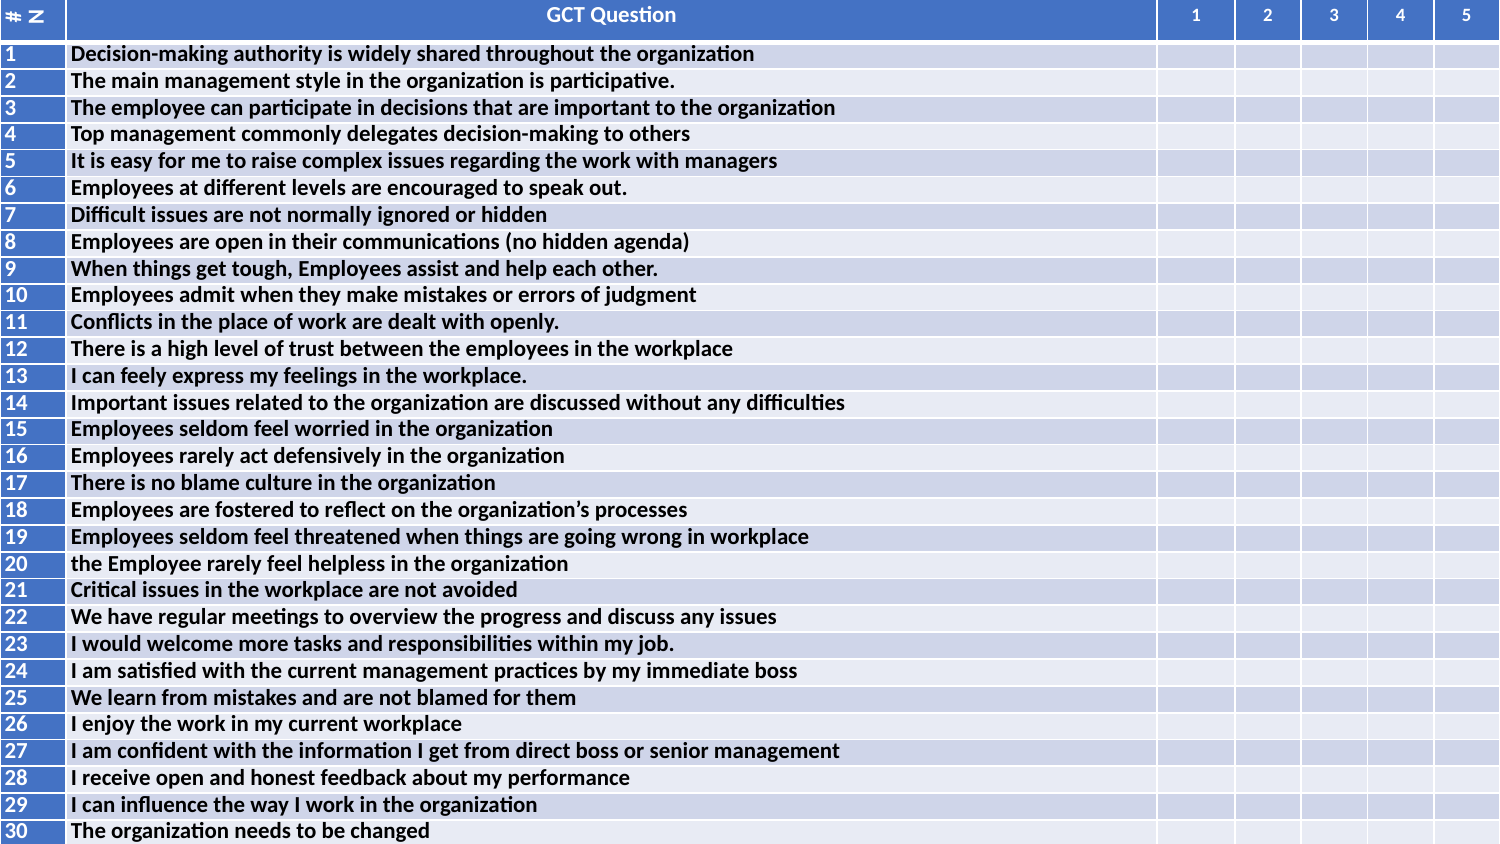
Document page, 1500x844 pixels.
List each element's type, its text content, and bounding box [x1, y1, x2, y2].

table_cell Important issues related to the organization are discussed without any difficulties [67, 392, 1156, 417]
table_cell [1302, 794, 1367, 819]
table_cell [1236, 150, 1300, 176]
table_cell [1435, 150, 1499, 176]
table_cell [1302, 633, 1367, 658]
table_cell [1368, 338, 1433, 363]
table_cell [1236, 526, 1300, 551]
table_cell [1236, 392, 1300, 417]
table_cell [1368, 767, 1433, 792]
table_cell [1435, 687, 1499, 712]
table_cell Employees are open in their communications (no hidden agenda) [67, 231, 1156, 256]
table_cell [1368, 285, 1433, 310]
table_header N# [1, 0, 65, 40]
table_cell [1435, 124, 1499, 149]
table_cell [1435, 338, 1499, 363]
table_cell The employee can participate in decisions that are important to the organization [67, 97, 1156, 122]
table_cell [1236, 419, 1300, 444]
table_cell [1302, 606, 1367, 631]
table_cell There is no blame culture in the organization [67, 472, 1156, 497]
table_cell [1302, 660, 1367, 685]
table_header 3 [1302, 0, 1367, 40]
table_cell [1158, 419, 1234, 444]
table_cell The organization needs to be changed [67, 821, 1156, 844]
table_cell [1302, 177, 1367, 202]
table_cell [1236, 338, 1300, 363]
table_cell 26 [1, 714, 65, 739]
table_cell [1158, 499, 1234, 524]
table_cell We have regular meetings to overview the progress and discuss any issues [67, 606, 1156, 631]
table_cell [1236, 258, 1300, 283]
table_cell 11 [1, 311, 65, 336]
table_cell Critical issues in the workplace are not avoided [67, 579, 1156, 604]
table_cell [1435, 660, 1499, 685]
table_cell [1302, 124, 1367, 149]
table_cell [1368, 258, 1433, 283]
table_cell [1158, 258, 1234, 283]
table_cell [1158, 150, 1234, 176]
table_header GCT Question [67, 0, 1156, 40]
table_cell [1236, 97, 1300, 122]
table_cell [1158, 579, 1234, 604]
table_cell [1158, 714, 1234, 739]
table_cell 12 [1, 338, 65, 363]
table_cell [1435, 365, 1499, 390]
table_cell Employees seldom feel worried in the organization [67, 419, 1156, 444]
table_cell [1435, 445, 1499, 470]
table_cell [1368, 660, 1433, 685]
table_cell [1302, 714, 1367, 739]
table_cell [1302, 365, 1367, 390]
table_cell [1435, 419, 1499, 444]
table_cell Employees at different levels are encouraged to speak out. [67, 177, 1156, 202]
table_cell [1435, 821, 1499, 844]
table_cell [1368, 204, 1433, 229]
table_cell I would welcome more tasks and responsibilities within my job. [67, 633, 1156, 658]
table_cell 10 [1, 285, 65, 310]
table_cell [1236, 124, 1300, 149]
table_cell 8 [1, 231, 65, 256]
table_cell [1302, 526, 1367, 551]
table_cell [1158, 633, 1234, 658]
table_cell [1435, 553, 1499, 578]
table_cell [1368, 97, 1433, 122]
table_cell 16 [1, 445, 65, 470]
table_cell 27 [1, 740, 65, 765]
table_cell [1435, 177, 1499, 202]
table_cell [1158, 231, 1234, 256]
table_cell [1236, 445, 1300, 470]
table_cell [1236, 606, 1300, 631]
table_cell [1435, 740, 1499, 765]
table_cell Difficult issues are not normally ignored or hidden [67, 204, 1156, 229]
table_cell [1236, 204, 1300, 229]
table_cell [1368, 553, 1433, 578]
table_cell I am confident with the information I get from direct boss or senior management [67, 740, 1156, 765]
table_cell [1236, 311, 1300, 336]
table_cell I am satisfied with the current management practices by my immediate boss [67, 660, 1156, 685]
table_cell Top management commonly delegates decision-making to others [67, 124, 1156, 149]
table_cell [1368, 231, 1433, 256]
table_cell [1368, 419, 1433, 444]
table_cell 22 [1, 606, 65, 631]
table_cell [1158, 740, 1234, 765]
table_cell [1158, 204, 1234, 229]
table_cell [1368, 177, 1433, 202]
table_cell Employees seldom feel threatened when things are going wrong in workplace [67, 526, 1156, 551]
table_cell [1236, 821, 1300, 844]
table_cell [1435, 97, 1499, 122]
table_cell 6 [1, 177, 65, 202]
table_cell [1236, 714, 1300, 739]
table_cell 23 [1, 633, 65, 658]
table_cell 29 [1, 794, 65, 819]
table_cell [1435, 231, 1499, 256]
table_cell [1435, 45, 1499, 68]
table_cell [1435, 794, 1499, 819]
table_cell [1302, 311, 1367, 336]
table_cell [1158, 285, 1234, 310]
table_cell 4 [1, 124, 65, 149]
table_cell [1158, 445, 1234, 470]
table_cell [1302, 392, 1367, 417]
table_cell 3 [1, 97, 65, 122]
table_cell [1302, 767, 1367, 792]
table_cell [1435, 606, 1499, 631]
table_cell [1158, 794, 1234, 819]
table_header 5 [1435, 0, 1499, 40]
table_cell [1302, 338, 1367, 363]
table_cell [1158, 97, 1234, 122]
table_cell 25 [1, 687, 65, 712]
table_cell [1302, 285, 1367, 310]
table_cell [1368, 499, 1433, 524]
table_cell the Employee rarely feel helpless in the organization [67, 553, 1156, 578]
table_cell [1435, 714, 1499, 739]
table_cell [1368, 606, 1433, 631]
table_cell [1158, 526, 1234, 551]
table_cell [1435, 311, 1499, 336]
table_cell [1158, 338, 1234, 363]
table_cell [1302, 70, 1367, 95]
table_header 1 [1158, 0, 1234, 40]
table_cell [1236, 472, 1300, 497]
table_cell Employees rarely act defensively in the organization [67, 445, 1156, 470]
table_header 4 [1368, 0, 1433, 40]
table_cell [1435, 392, 1499, 417]
table_cell [1435, 204, 1499, 229]
table_cell [1158, 45, 1234, 68]
table_cell [1158, 177, 1234, 202]
table_cell [1368, 311, 1433, 336]
table_cell We learn from mistakes and are not blamed for them [67, 687, 1156, 712]
table_cell When things get tough, Employees assist and help each other. [67, 258, 1156, 283]
table_cell [1368, 150, 1433, 176]
table_cell [1435, 526, 1499, 551]
table_cell [1368, 821, 1433, 844]
table_cell There is a high level of trust between the employees in the workplace [67, 338, 1156, 363]
table_cell [1368, 365, 1433, 390]
table_cell [1236, 285, 1300, 310]
table_cell [1158, 606, 1234, 631]
table_cell The main management style in the organization is participative. [67, 70, 1156, 95]
table_cell [1158, 124, 1234, 149]
table_cell [1236, 687, 1300, 712]
table_cell [1236, 660, 1300, 685]
table_cell 20 [1, 553, 65, 578]
table_cell 30 [1, 821, 65, 844]
table_cell [1302, 579, 1367, 604]
table_cell [1368, 526, 1433, 551]
table_cell [1368, 445, 1433, 470]
table_cell 21 [1, 579, 65, 604]
table_cell [1435, 285, 1499, 310]
table_cell [1368, 633, 1433, 658]
table_cell [1158, 767, 1234, 792]
table_cell [1435, 499, 1499, 524]
table_cell 2 [1, 70, 65, 95]
table_cell [1158, 365, 1234, 390]
table_cell [1368, 70, 1433, 95]
table_cell [1368, 740, 1433, 765]
table_cell 5 [1, 150, 65, 176]
table_cell [1368, 714, 1433, 739]
table_cell 1 [1, 45, 65, 68]
table_cell [1236, 633, 1300, 658]
table_cell [1236, 231, 1300, 256]
table_cell [1368, 392, 1433, 417]
table_cell [1236, 767, 1300, 792]
table_cell [1368, 472, 1433, 497]
table_cell [1158, 311, 1234, 336]
table_cell [1236, 499, 1300, 524]
table_cell I can influence the way I work in the organization [67, 794, 1156, 819]
table_cell [1302, 150, 1367, 176]
table_cell 14 [1, 392, 65, 417]
table_cell Employees admit when they make mistakes or errors of judgment [67, 285, 1156, 310]
table_cell [1236, 553, 1300, 578]
table_cell [1302, 687, 1367, 712]
table_cell [1158, 472, 1234, 497]
table_cell [1236, 45, 1300, 68]
table_cell [1158, 553, 1234, 578]
table_cell [1435, 70, 1499, 95]
table_cell [1302, 231, 1367, 256]
table_cell It is easy for me to raise complex issues regarding the work with managers [67, 150, 1156, 176]
table_cell [1158, 687, 1234, 712]
table_cell [1368, 45, 1433, 68]
table_cell [1302, 419, 1367, 444]
table_cell Decision-making authority is widely shared throughout the organization [67, 45, 1156, 68]
table_cell [1435, 633, 1499, 658]
table_cell Conflicts in the place of work are dealt with openly. [67, 311, 1156, 336]
table_cell 13 [1, 365, 65, 390]
table_cell [1368, 124, 1433, 149]
table_cell [1236, 365, 1300, 390]
table_cell 18 [1, 499, 65, 524]
table_cell [1158, 70, 1234, 95]
table_cell [1158, 821, 1234, 844]
table_cell [1368, 794, 1433, 819]
table_cell 15 [1, 419, 65, 444]
table_cell [1302, 499, 1367, 524]
table_cell [1236, 70, 1300, 95]
table_cell I can feely express my feelings in the workplace. [67, 365, 1156, 390]
table_cell I enjoy the work in my current workplace [67, 714, 1156, 739]
table_cell [1435, 472, 1499, 497]
table_cell [1236, 794, 1300, 819]
table_cell [1302, 258, 1367, 283]
table_cell [1435, 258, 1499, 283]
table_cell 28 [1, 767, 65, 792]
table_cell [1368, 579, 1433, 604]
table_cell Employees are fostered to reflect on the organization’s processes [67, 499, 1156, 524]
table_cell I receive open and honest feedback about my performance [67, 767, 1156, 792]
table_header 2 [1236, 0, 1300, 40]
table_cell [1302, 553, 1367, 578]
table_cell 17 [1, 472, 65, 497]
table_cell [1435, 767, 1499, 792]
table_cell [1158, 660, 1234, 685]
table_cell [1236, 177, 1300, 202]
table_cell [1302, 472, 1367, 497]
table_cell [1236, 740, 1300, 765]
table_cell [1236, 579, 1300, 604]
table_cell [1368, 687, 1433, 712]
table_cell [1158, 392, 1234, 417]
table_cell 19 [1, 526, 65, 551]
table_cell [1302, 821, 1367, 844]
table_cell [1302, 445, 1367, 470]
table_cell 7 [1, 204, 65, 229]
table_cell [1302, 45, 1367, 68]
table_cell [1302, 97, 1367, 122]
table_cell [1302, 740, 1367, 765]
table_cell 9 [1, 258, 65, 283]
table_cell 24 [1, 660, 65, 685]
table_cell [1302, 204, 1367, 229]
table_cell [1435, 579, 1499, 604]
